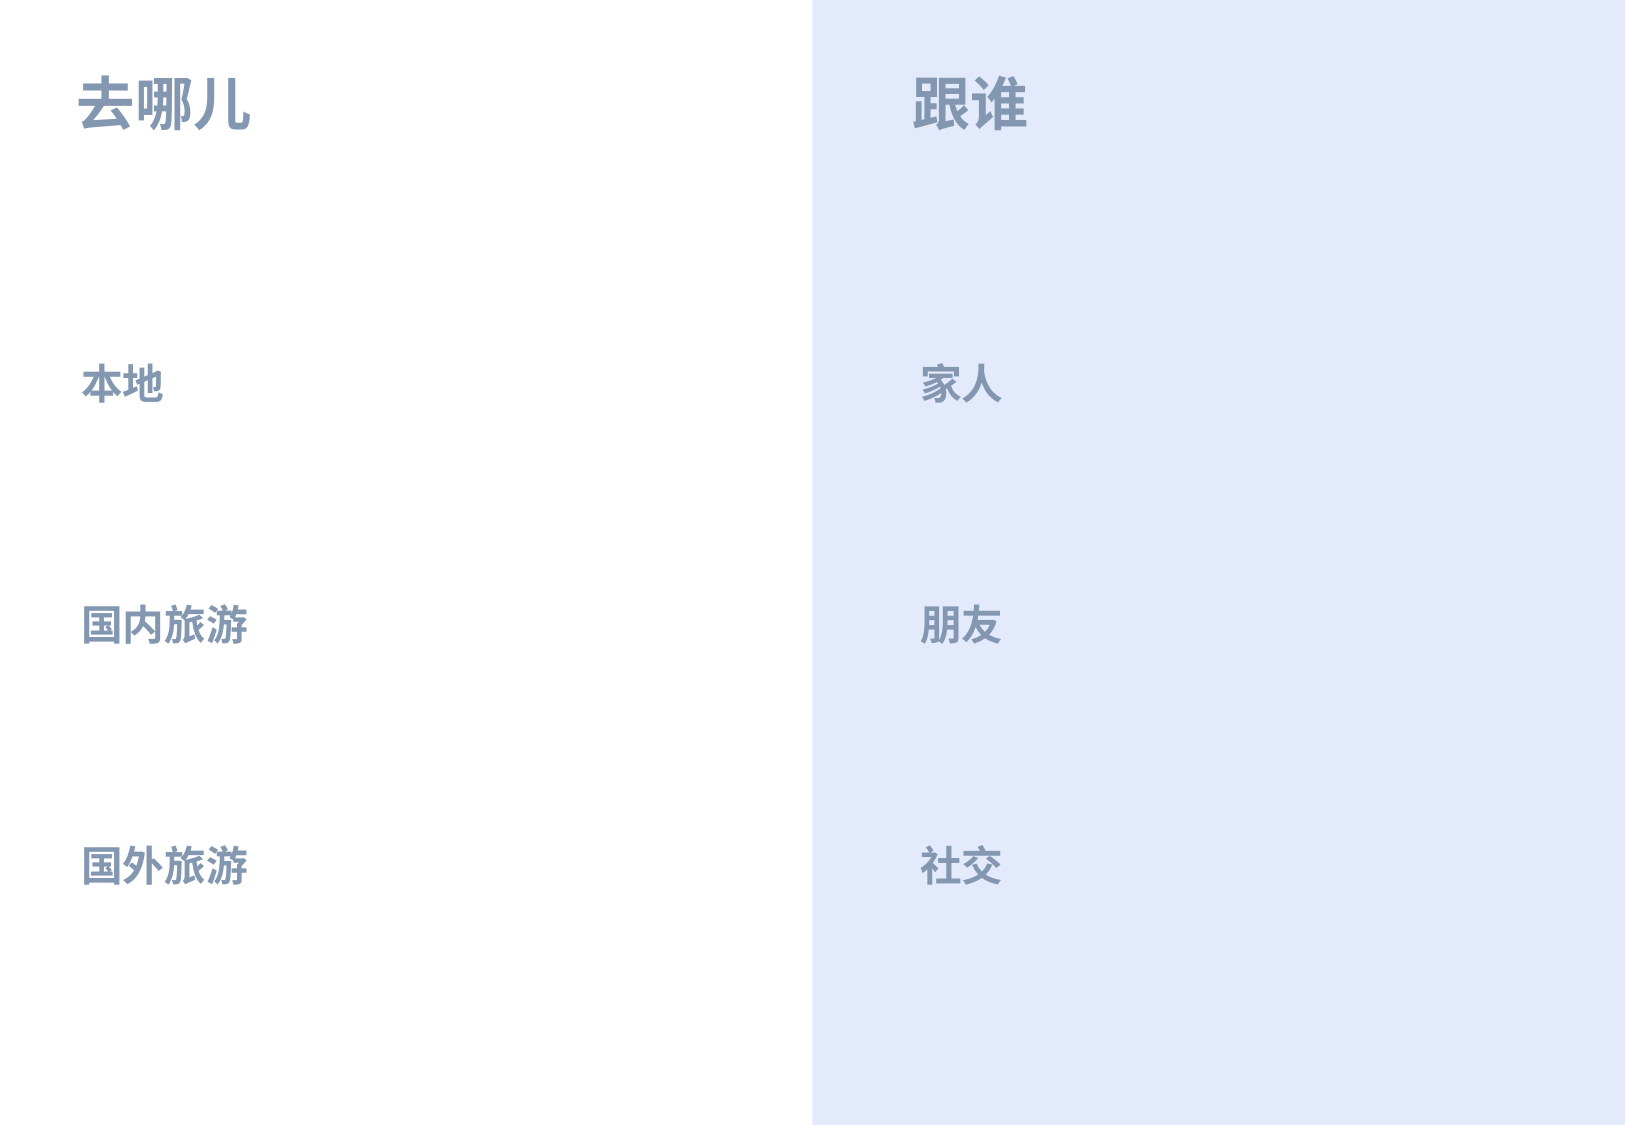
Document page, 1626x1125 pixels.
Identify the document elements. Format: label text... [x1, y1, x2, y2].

text_box 社交 [905, 831, 1190, 897]
text_box 家人 [905, 350, 1190, 416]
text_box 跟谁 [852, 60, 1090, 145]
text_box 国内旅游 [66, 591, 352, 656]
text_box 国外旅游 [66, 831, 352, 897]
text_box 本地 [66, 350, 352, 416]
text_box 朋友 [905, 591, 1190, 656]
text_box [811, 0, 1625, 1125]
text_box 去哪儿 [21, 60, 307, 145]
